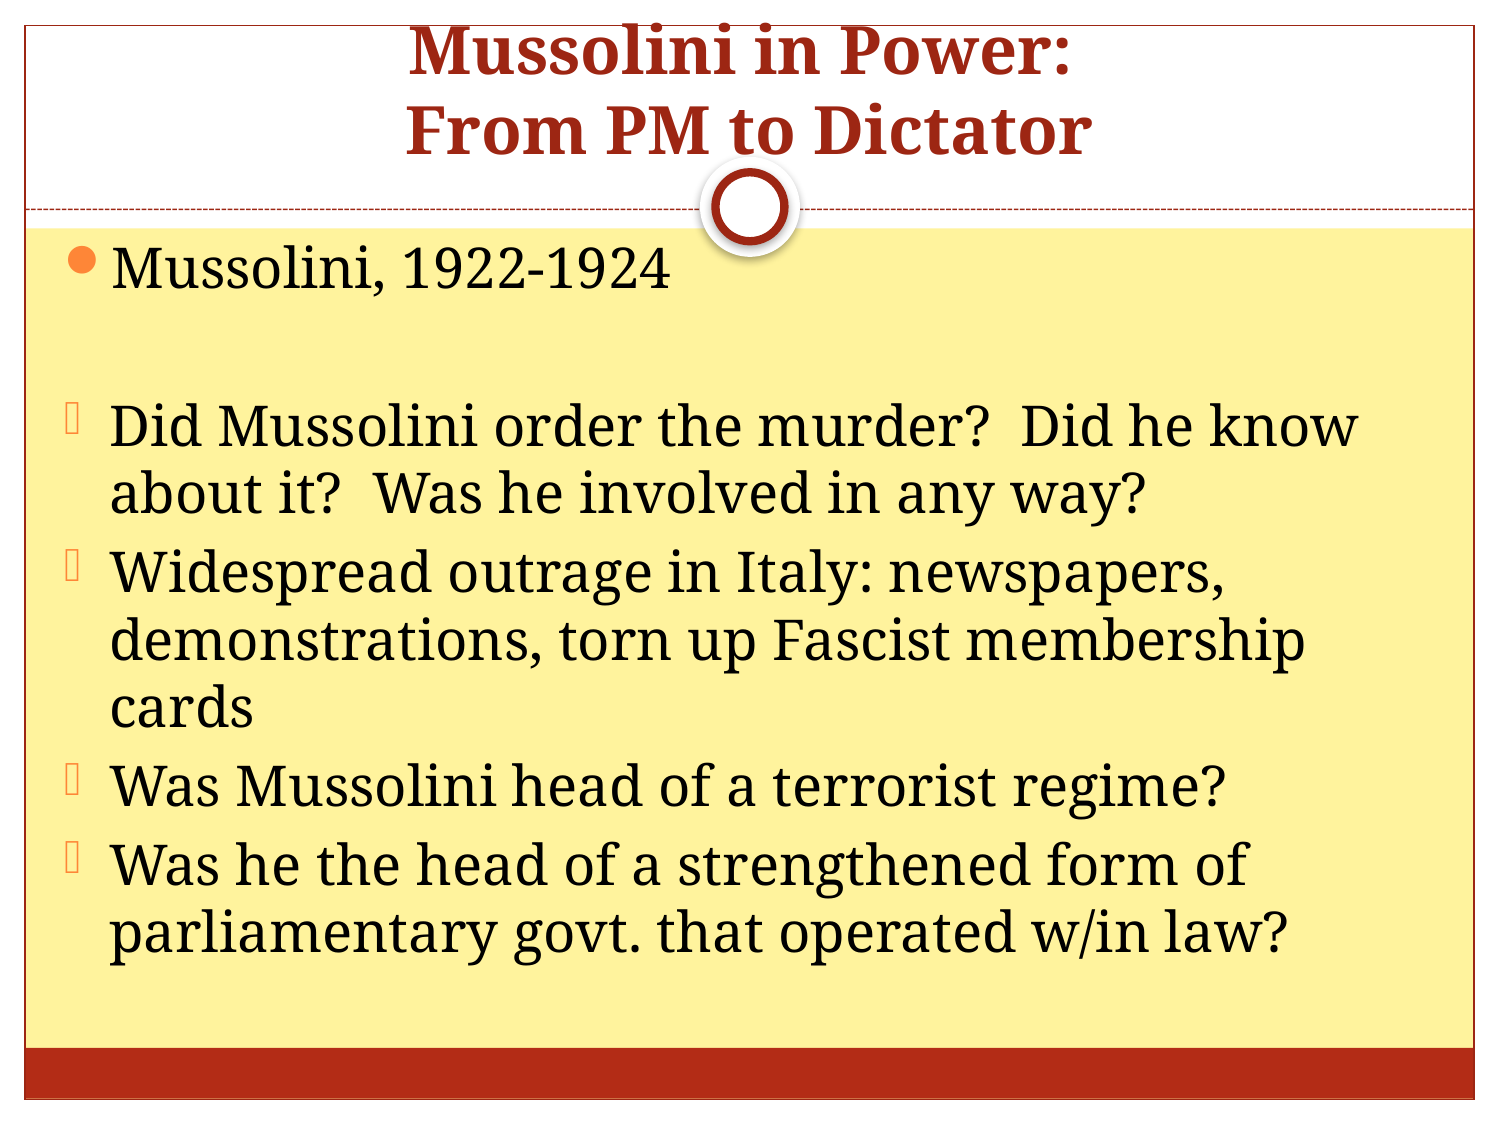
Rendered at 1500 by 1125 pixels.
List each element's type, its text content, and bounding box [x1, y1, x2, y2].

title Mussolini in Power: From PM to Dictator [49, 0, 1450, 175]
list Mussolini, 1922-1924 Did Mussolini order the murder? Did he know about it? Was he involved in any way? Widespread outrage in Italy: newspapers, demonstrations, torn up Fascist membership cards Was Mussolini head of a terrorist regime? Was he the head of a strengthened form of parliamentary govt. that operated w/in law? [49, 224, 1445, 1050]
